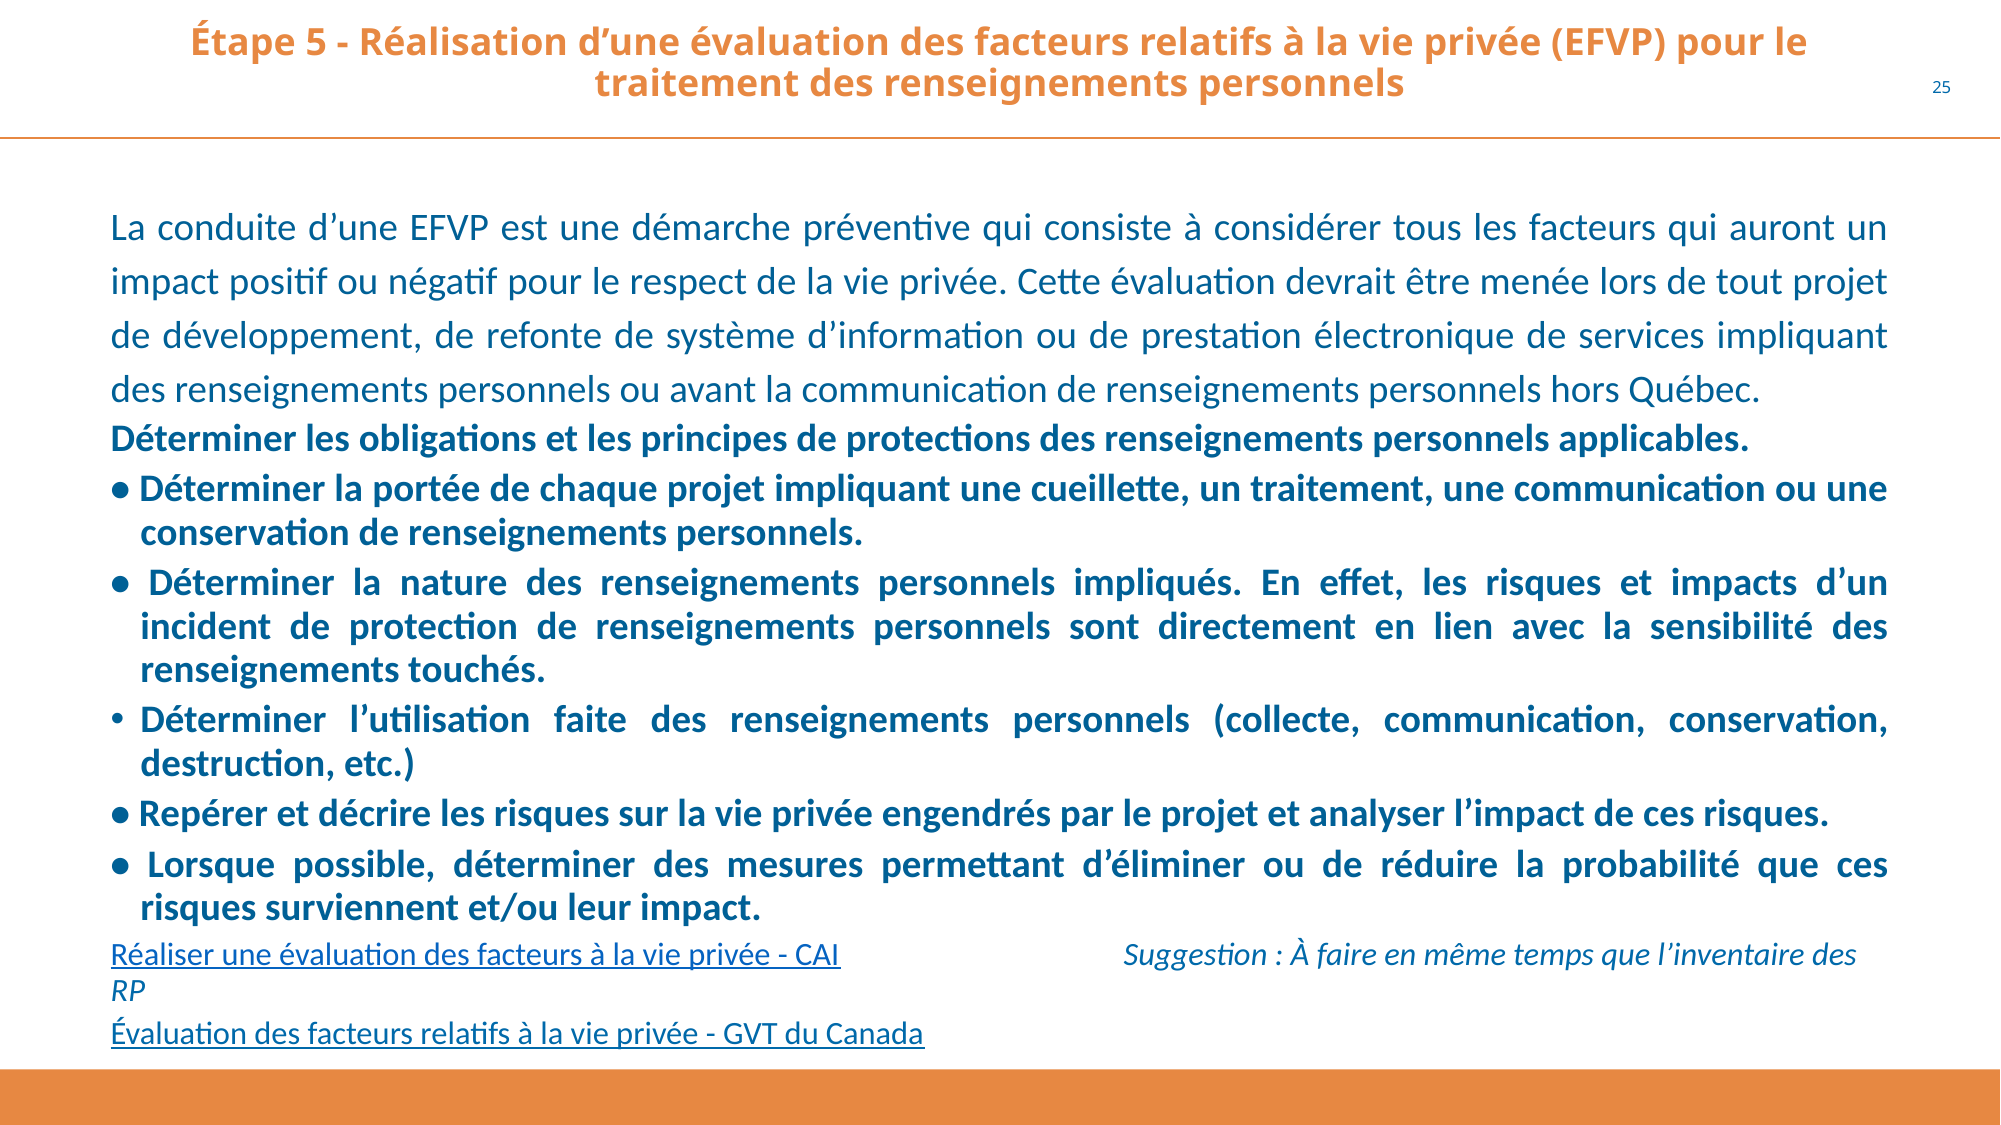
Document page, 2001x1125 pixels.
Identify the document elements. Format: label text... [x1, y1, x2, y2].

title Étape 5 - Réalisation d’une évaluation des facteurs relatifs à la vie privée (EFVP) pour le traitement des renseignements personnels [95, 31, 1905, 112]
list La conduite d’une EFVP est une démarche préventive qui consiste à considérer tous les facteurs qui auront un impact positif ou négatif pour le respect de la vie privée. Cette évaluation devrait être menée lors de tout projet de développement, de refonte de système d’information ou de prestation électronique de services impliquant des renseignements personnels ou avant la communication de renseignements personnels hors Québec. Déterminer les obligations et les principes de protections des renseignements personnels applicables. • Déterminer la portée de chaque projet impliquant une cueillette, un traitement, une communication ou une conservation de renseignements personnels. • Déterminer la nature des renseignements personnels impliqués. En effet, les risques et impacts d’un incident de protection de renseignements personnels sont directement en lien avec la sensibilité des renseignements touchés. Déterminer l’utilisation faite des renseignements personnels (collecte, communication, conservation, destruction, etc.) • Repérer et décrire les risques sur la vie privée engendrés par le projet et analyser l’impact de ces risques. • Lorsque possible, déterminer des mesures permettant d’éliminer ou de réduire la probabilité que ces risques surviennent et/ou leur impact. Réaliser une évaluation des facteurs à la vie privée - CAI Suggestion : À faire en même temps que l’inventaire des RP Évaluation des facteurs relatifs à la vie privée - GVT du Canada [95, 187, 1905, 1065]
slide_number 25 [1889, 67, 1967, 109]
